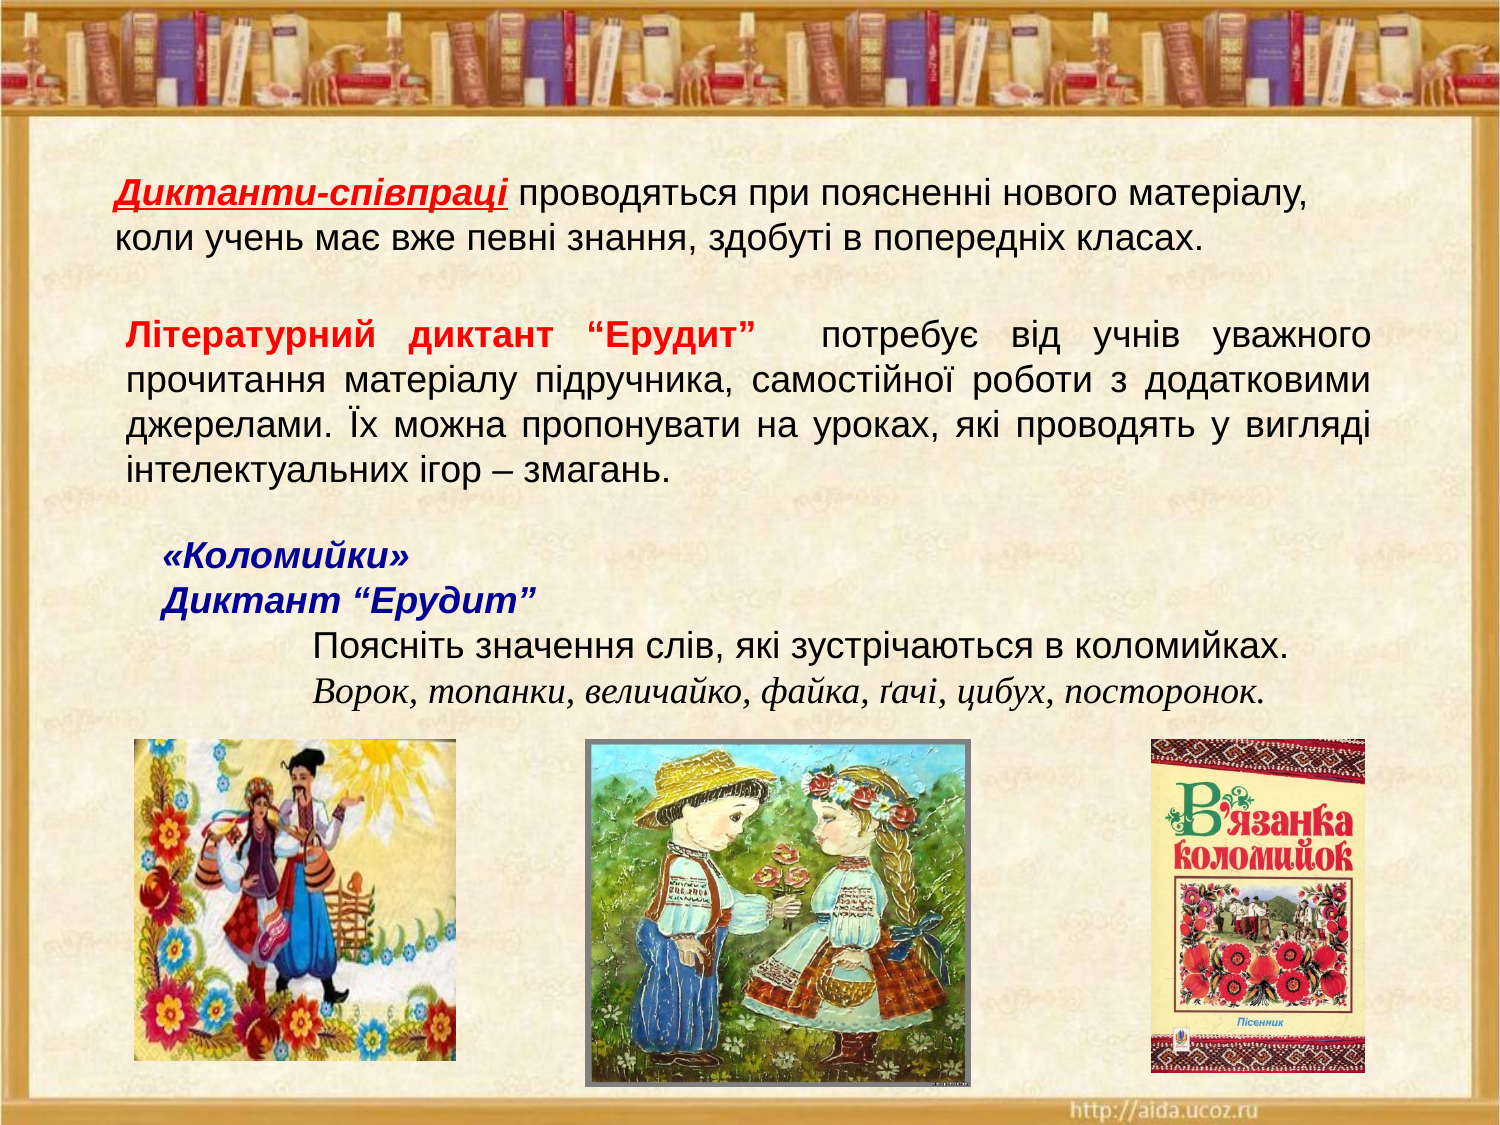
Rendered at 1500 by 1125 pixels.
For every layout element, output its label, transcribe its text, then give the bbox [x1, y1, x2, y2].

text_box «Коломийки» Диктант “Ерудит” Поясніть значення слів, які зустрічаються в коломийках. Ворок, топанки, величайко, файка, ґачі, цибух, посторонок. [147, 523, 1387, 719]
text_box Диктанти-співпраці проводяться при поясненні нового матеріалу, коли учень має вже певні знання, здобуті в попередніх класах. [100, 160, 1412, 266]
picture [0, 0, 1500, 1125]
text_box Літературний диктант “Ерудит” потребує від учнів уважного прочитання матеріалу підручника, самостійної роботи з додатковими джерелами. Їх можна пропонувати на уроках, які проводять у вигляді інтелектуальних ігор – змагань. [111, 302, 1387, 498]
